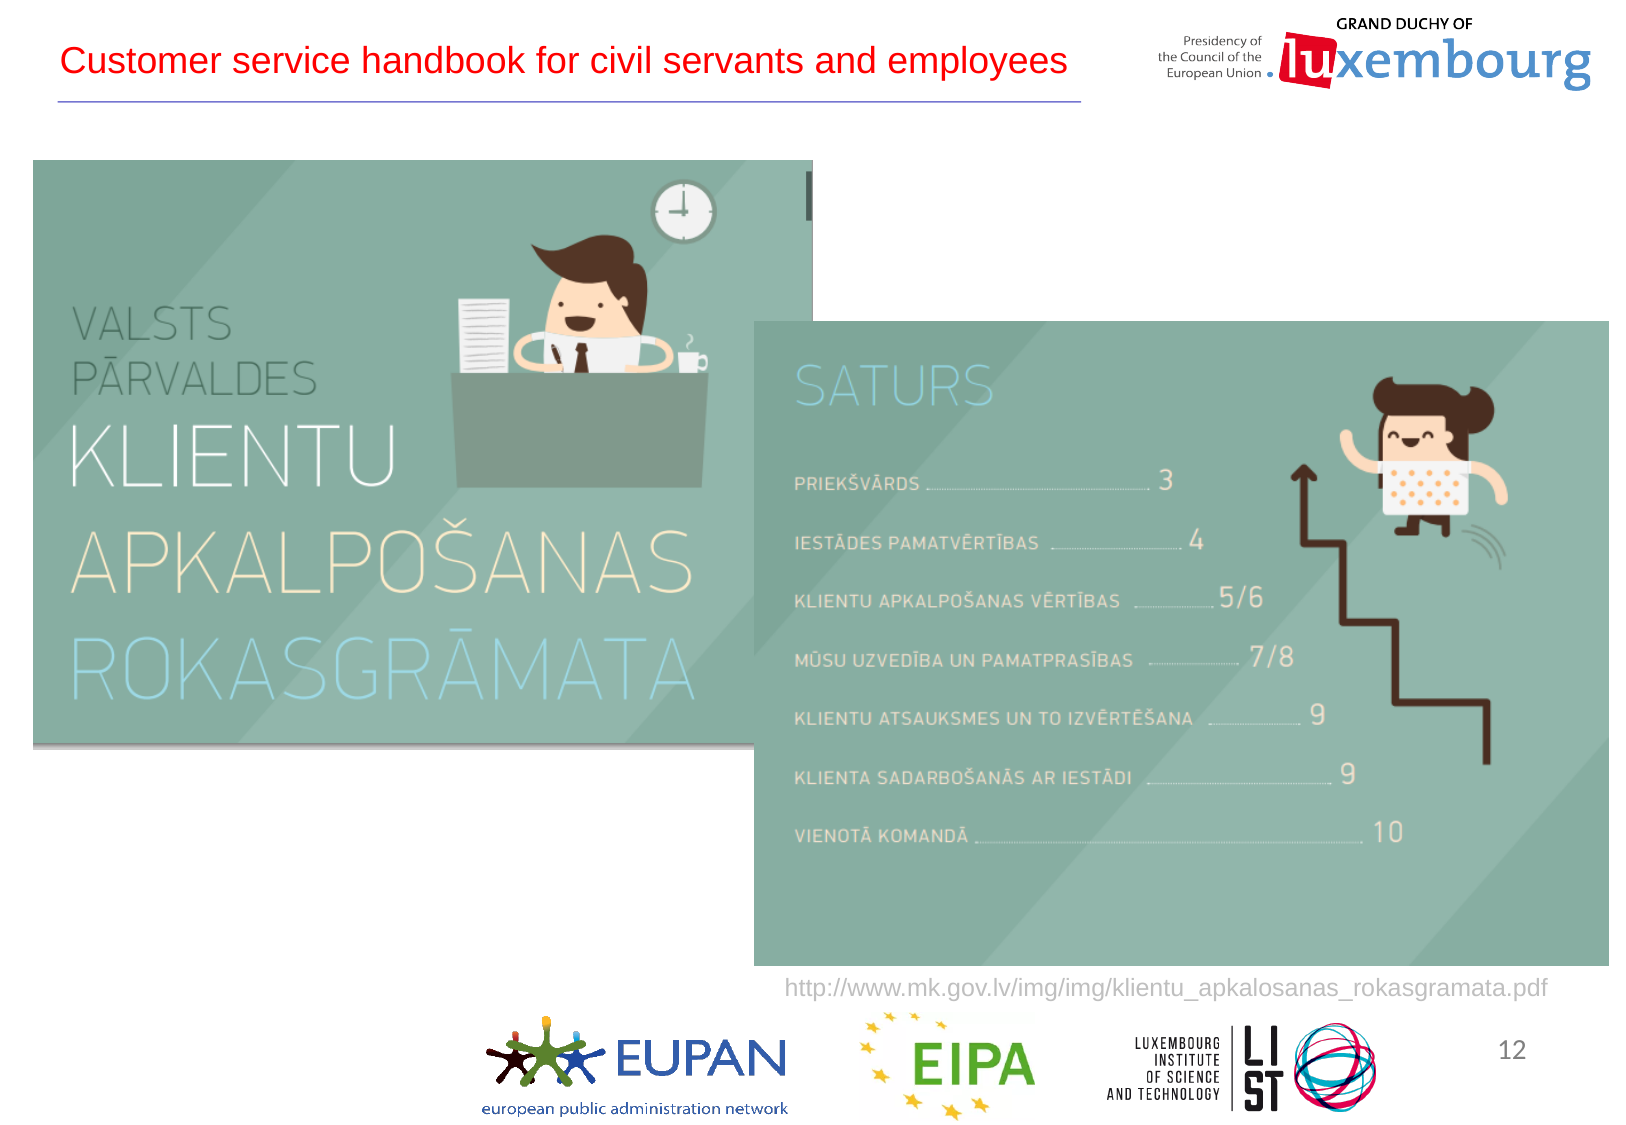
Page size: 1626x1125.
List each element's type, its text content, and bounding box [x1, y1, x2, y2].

picture [33, 160, 1609, 966]
picture [859, 1012, 1035, 1121]
picture [1158, 18, 1591, 91]
slide_number 12 [1426, 1023, 1542, 1107]
picture [482, 1016, 788, 1117]
text_box http://www.mk.gov.lv/img/img/klientu_apkalosanas_rokasgramata.pdf [769, 974, 1583, 1009]
text_box Customer service handbook for civil servants and employees [44, 29, 1285, 89]
picture [1107, 1023, 1376, 1112]
